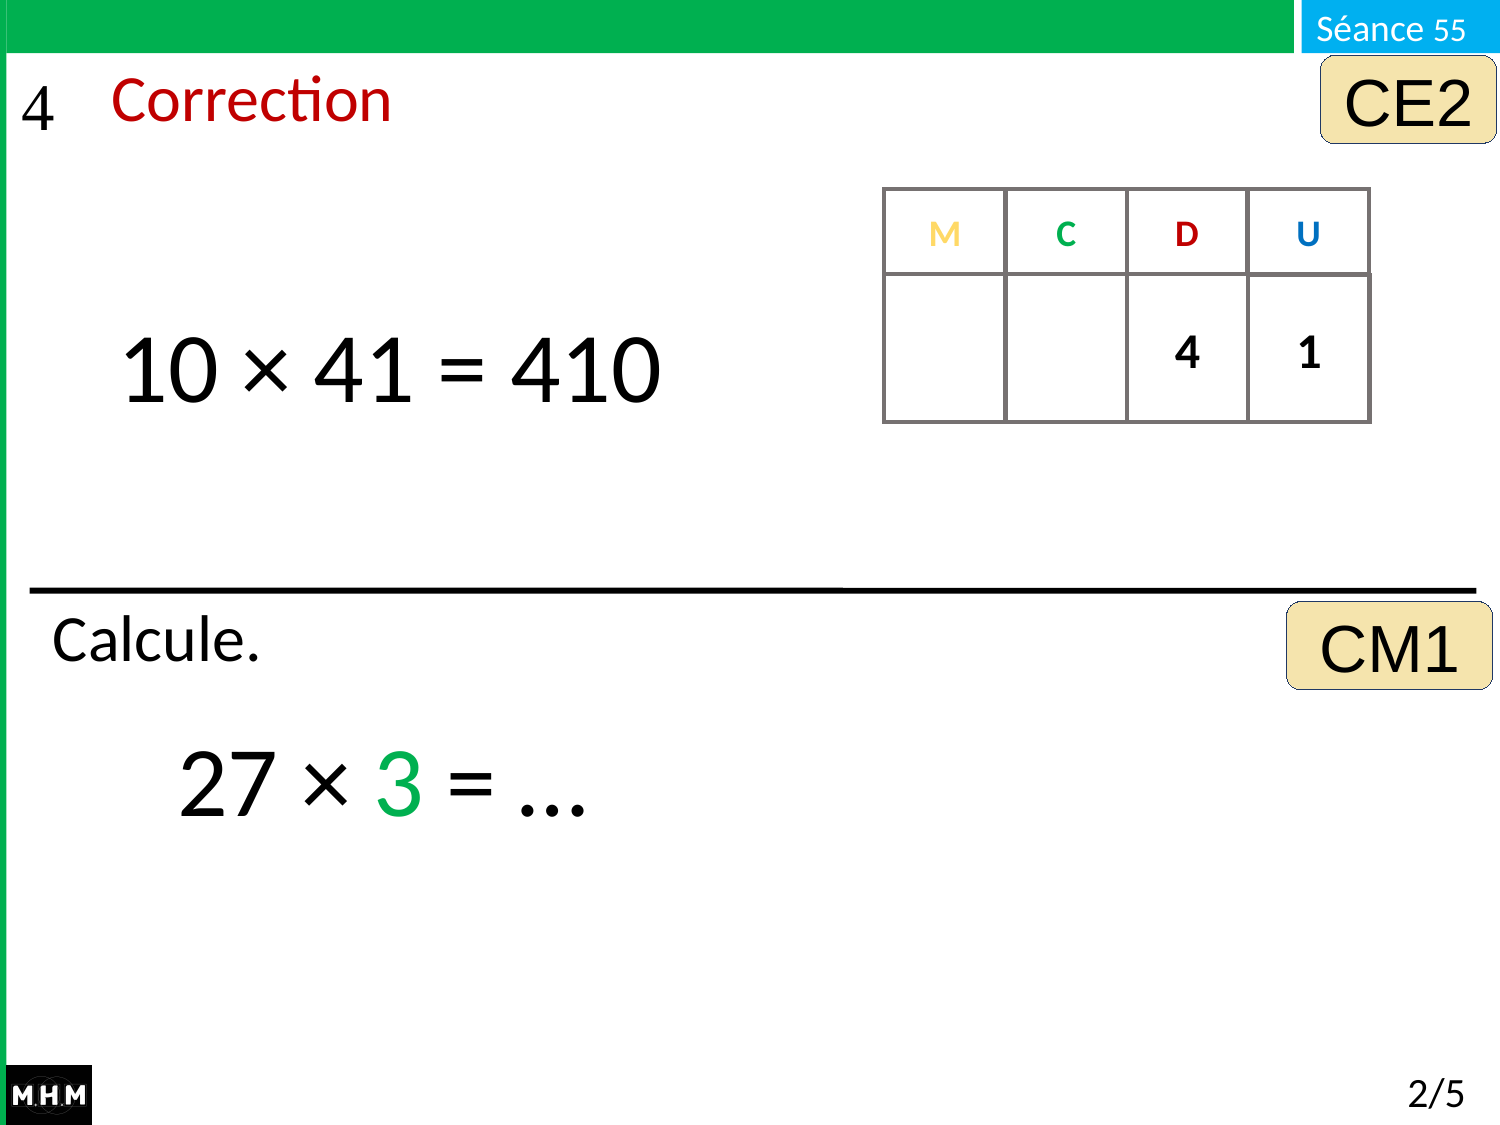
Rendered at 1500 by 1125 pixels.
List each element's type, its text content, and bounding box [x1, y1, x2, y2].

text_box [884, 274, 1005, 422]
title Calcule. [38, 596, 1332, 683]
list 2/5 [1373, 1064, 1500, 1125]
text_box U [1247, 189, 1370, 273]
text_box D [1127, 189, 1247, 272]
text_box C [1006, 189, 1127, 274]
text_box 27 × 3 = … [96, 708, 669, 844]
text_box CM1 [1286, 601, 1493, 690]
text_box CE2 [1328, 55, 1497, 144]
picture [6, 1065, 92, 1125]
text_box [1126, 273, 1370, 423]
text_box [1005, 274, 1124, 422]
text_box 10 × 41 = 410 [96, 295, 684, 430]
text_box M [884, 189, 1006, 274]
text_box Correction [96, 57, 1391, 144]
